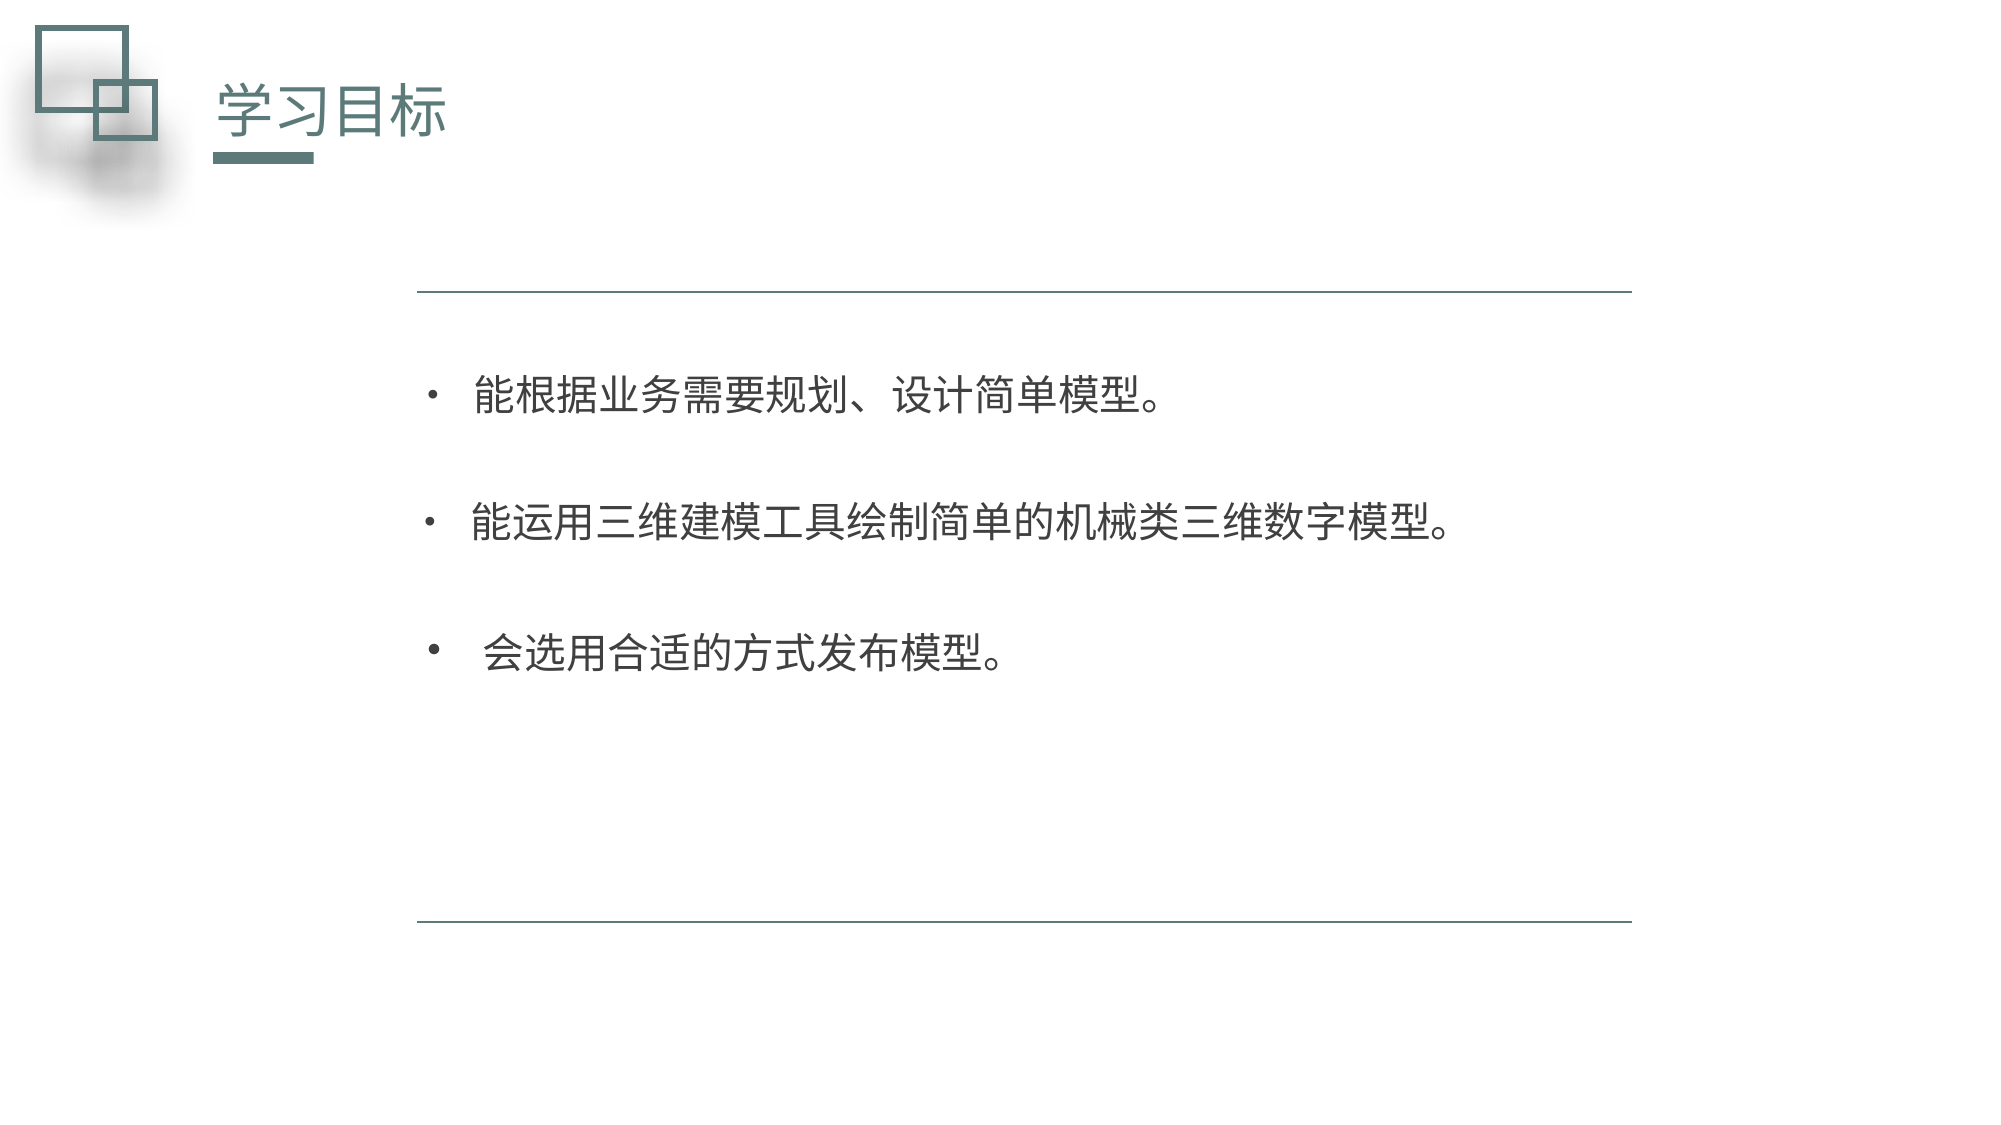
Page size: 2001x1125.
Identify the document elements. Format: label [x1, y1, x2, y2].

text_box [173, 66, 481, 164]
text_box [95, 81, 156, 139]
text_box [394, 292, 1659, 923]
text_box [37, 27, 127, 111]
